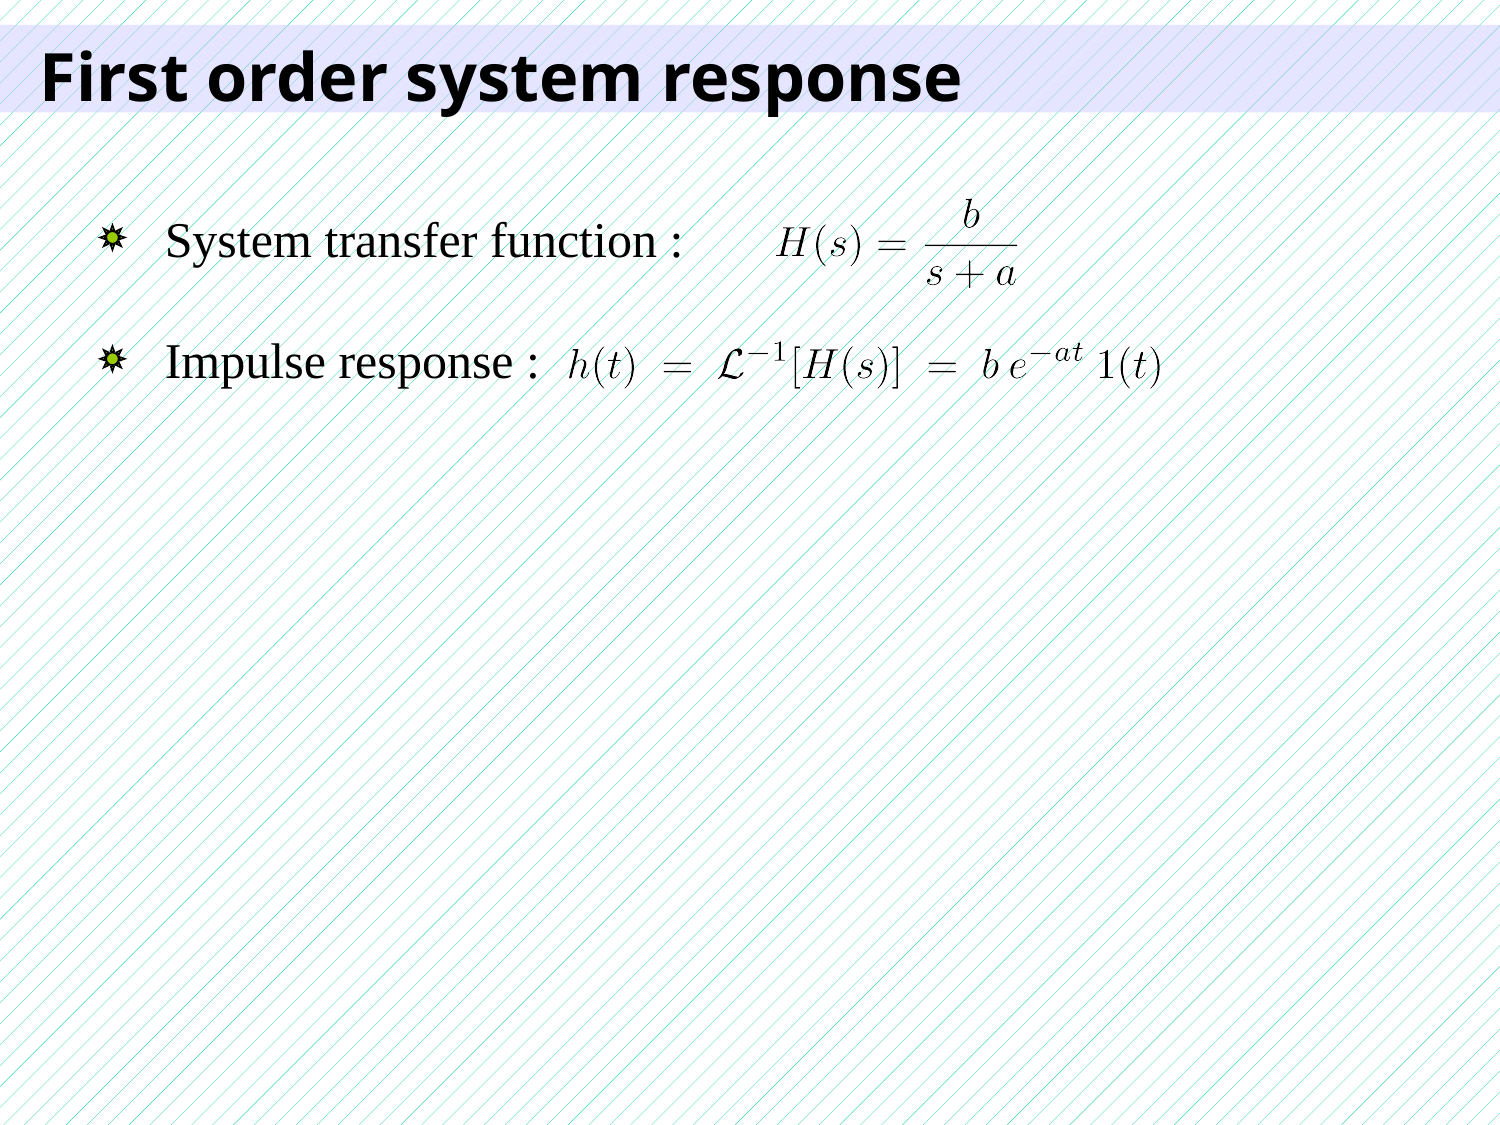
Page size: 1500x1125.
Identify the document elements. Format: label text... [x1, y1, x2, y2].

title First order system response [24, 24, 1476, 126]
text_box System transfer function : [1025, 199, 1300, 275]
picture [566, 337, 1163, 392]
text_box Impulse response : [150, 321, 1300, 397]
text_box [99, 224, 125, 250]
text_box System transfer function : [150, 199, 769, 275]
text_box [99, 346, 125, 372]
picture [774, 195, 1022, 292]
